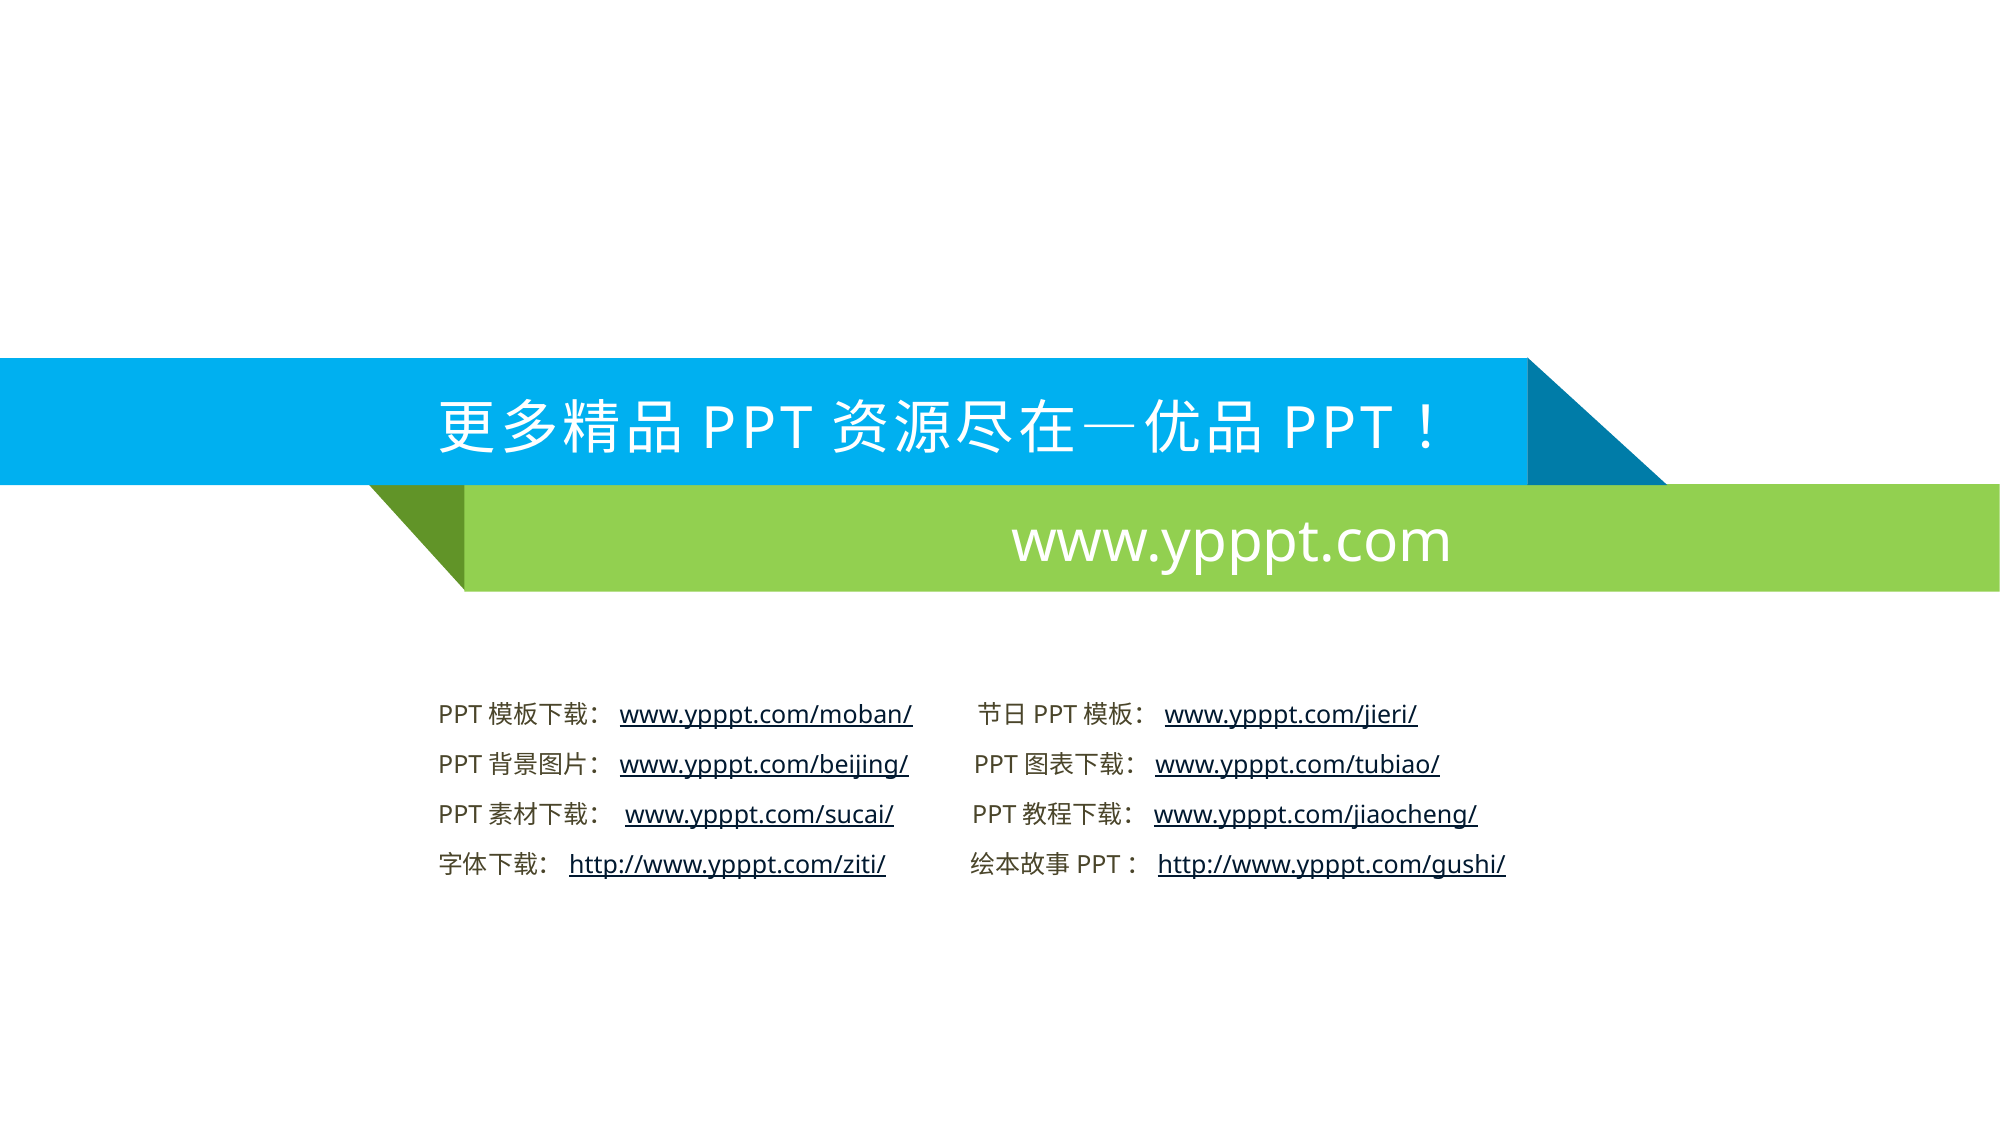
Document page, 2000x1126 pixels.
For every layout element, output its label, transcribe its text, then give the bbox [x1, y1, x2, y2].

text_box PPT模板下载：www.ypppt.com/moban/ 节日PPT模板：www.ypppt.com/jieri/ PPT背景图片：www.ypppt.com/beijing/ PPT图表下载：www.ypppt.com/tubiao/ PPT素材下载： www.ypppt.com/sucai/ PPT教程下载：www.ypppt.com/jiaocheng/ 字体下载：http://www.ypppt.com/ziti/ 绘本故事PPT：http://www.ypppt.com/gushi/ [423, 643, 1557, 921]
text_box 更多精品PPT资源尽在—优品PPT！ [0, 357, 1526, 486]
text_box [1526, 355, 1671, 487]
text_box www.ypppt.com [463, 483, 2000, 593]
text_box [368, 486, 463, 590]
